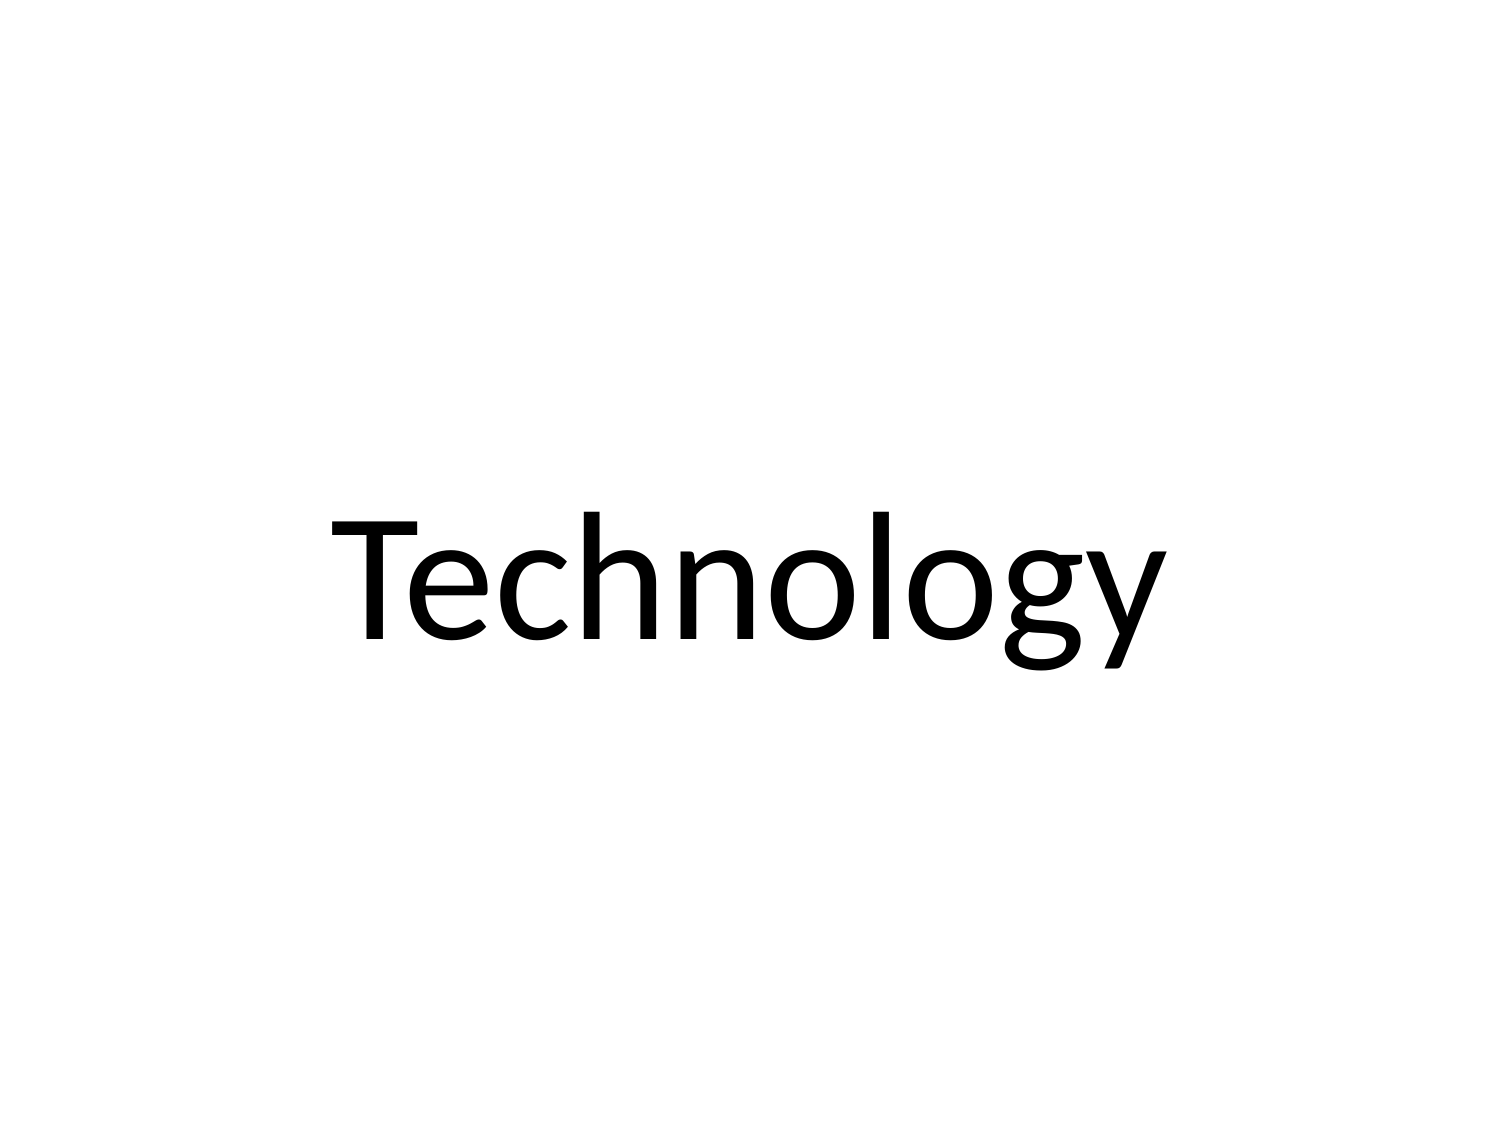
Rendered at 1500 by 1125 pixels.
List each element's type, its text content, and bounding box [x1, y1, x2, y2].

title Technology [75, 45, 1425, 1088]
